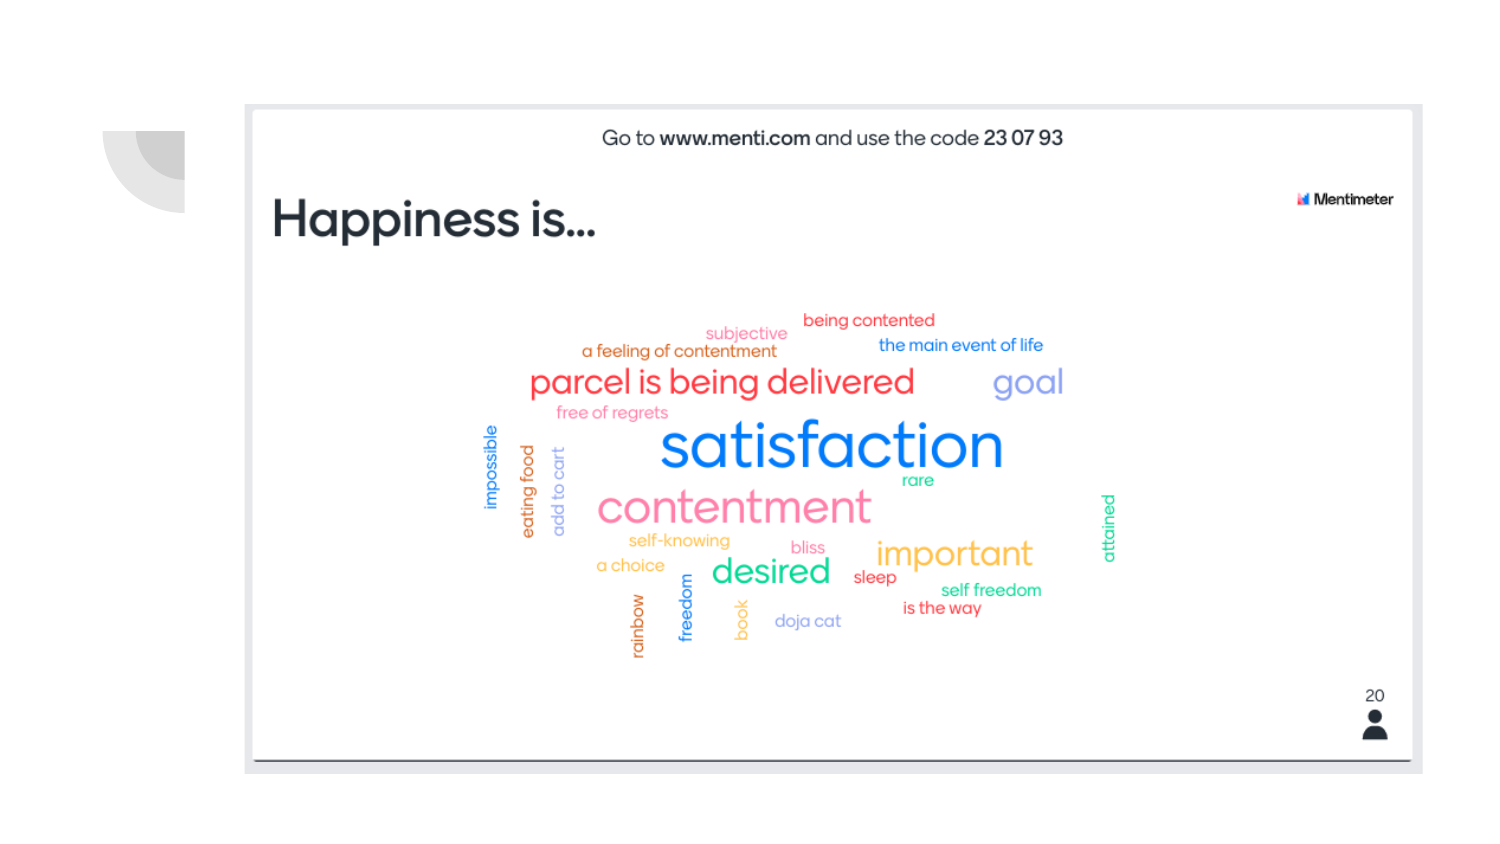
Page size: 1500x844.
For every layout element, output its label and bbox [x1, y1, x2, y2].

picture [244, 104, 1423, 774]
